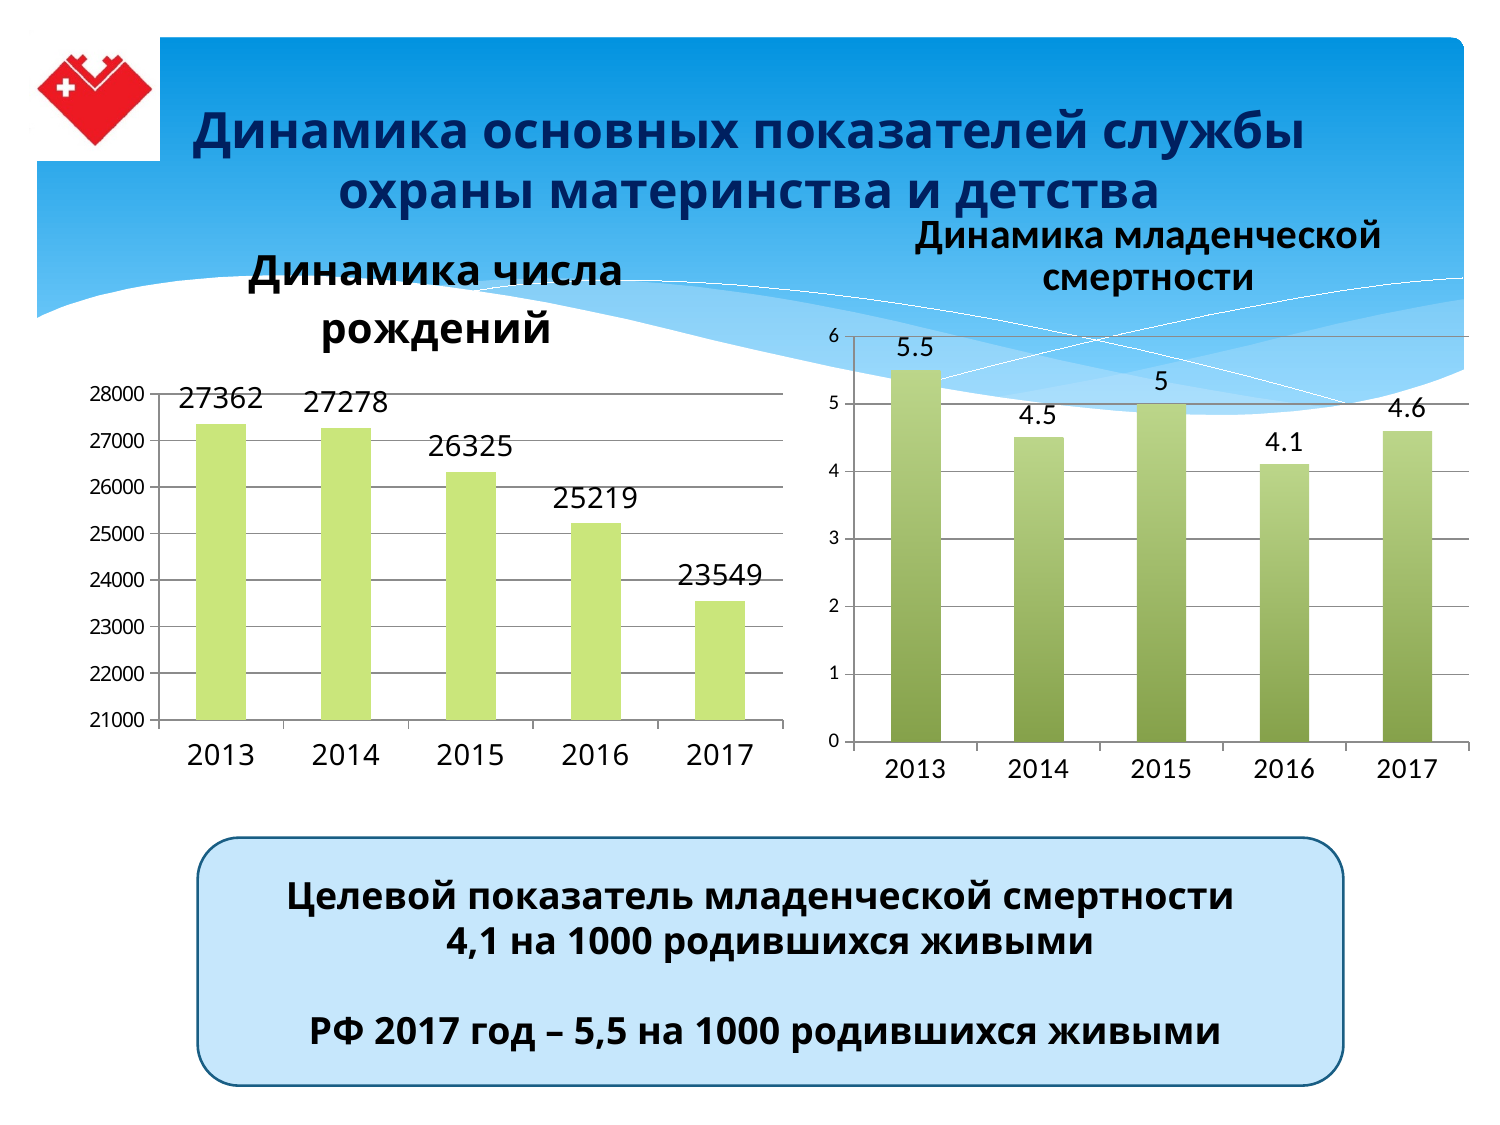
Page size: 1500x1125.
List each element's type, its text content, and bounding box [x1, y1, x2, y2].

chart [74, 207, 798, 788]
text_box Целевой показатель младенческой смертности 4,1 на 1000 родившихся живыми РФ 2017 год – 5,5 на 1000 родившихся живыми [756, 836, 1345, 1087]
picture [29, 30, 160, 162]
chart [814, 184, 1483, 799]
picture [74, 710, 751, 1088]
title Динамика основных показателей службы охраны материнства и детства [75, 55, 1425, 261]
